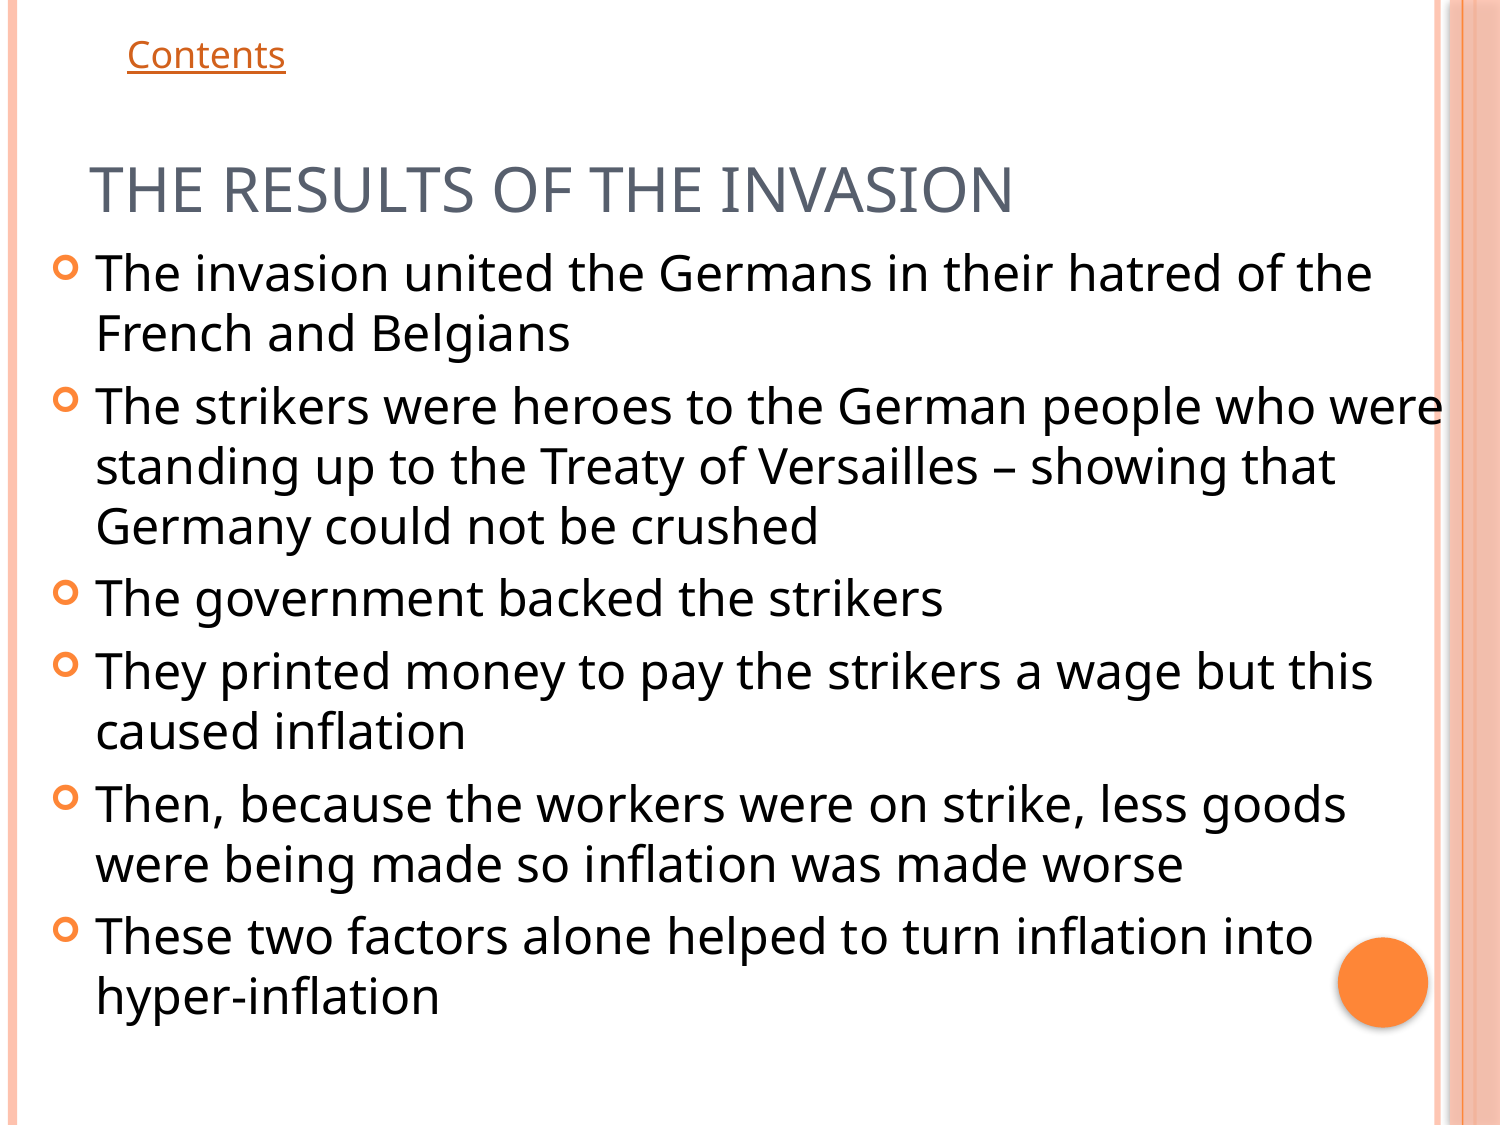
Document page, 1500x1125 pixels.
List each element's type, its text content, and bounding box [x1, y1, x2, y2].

list The invasion united the Germans in their hatred of the French and Belgians The strikers were heroes to the German people who were standing up to the Treaty of Versailles – showing that Germany could not be crushed The government backed the strikers They printed money to pay the strikers a wage but this caused inflation Then, because the workers were on strike, less goods were being made so inflation was made worse These two factors alone helped to turn inflation into hyper-inflation [34, 234, 1466, 1091]
title The Results of the Invasion [75, 45, 1300, 233]
